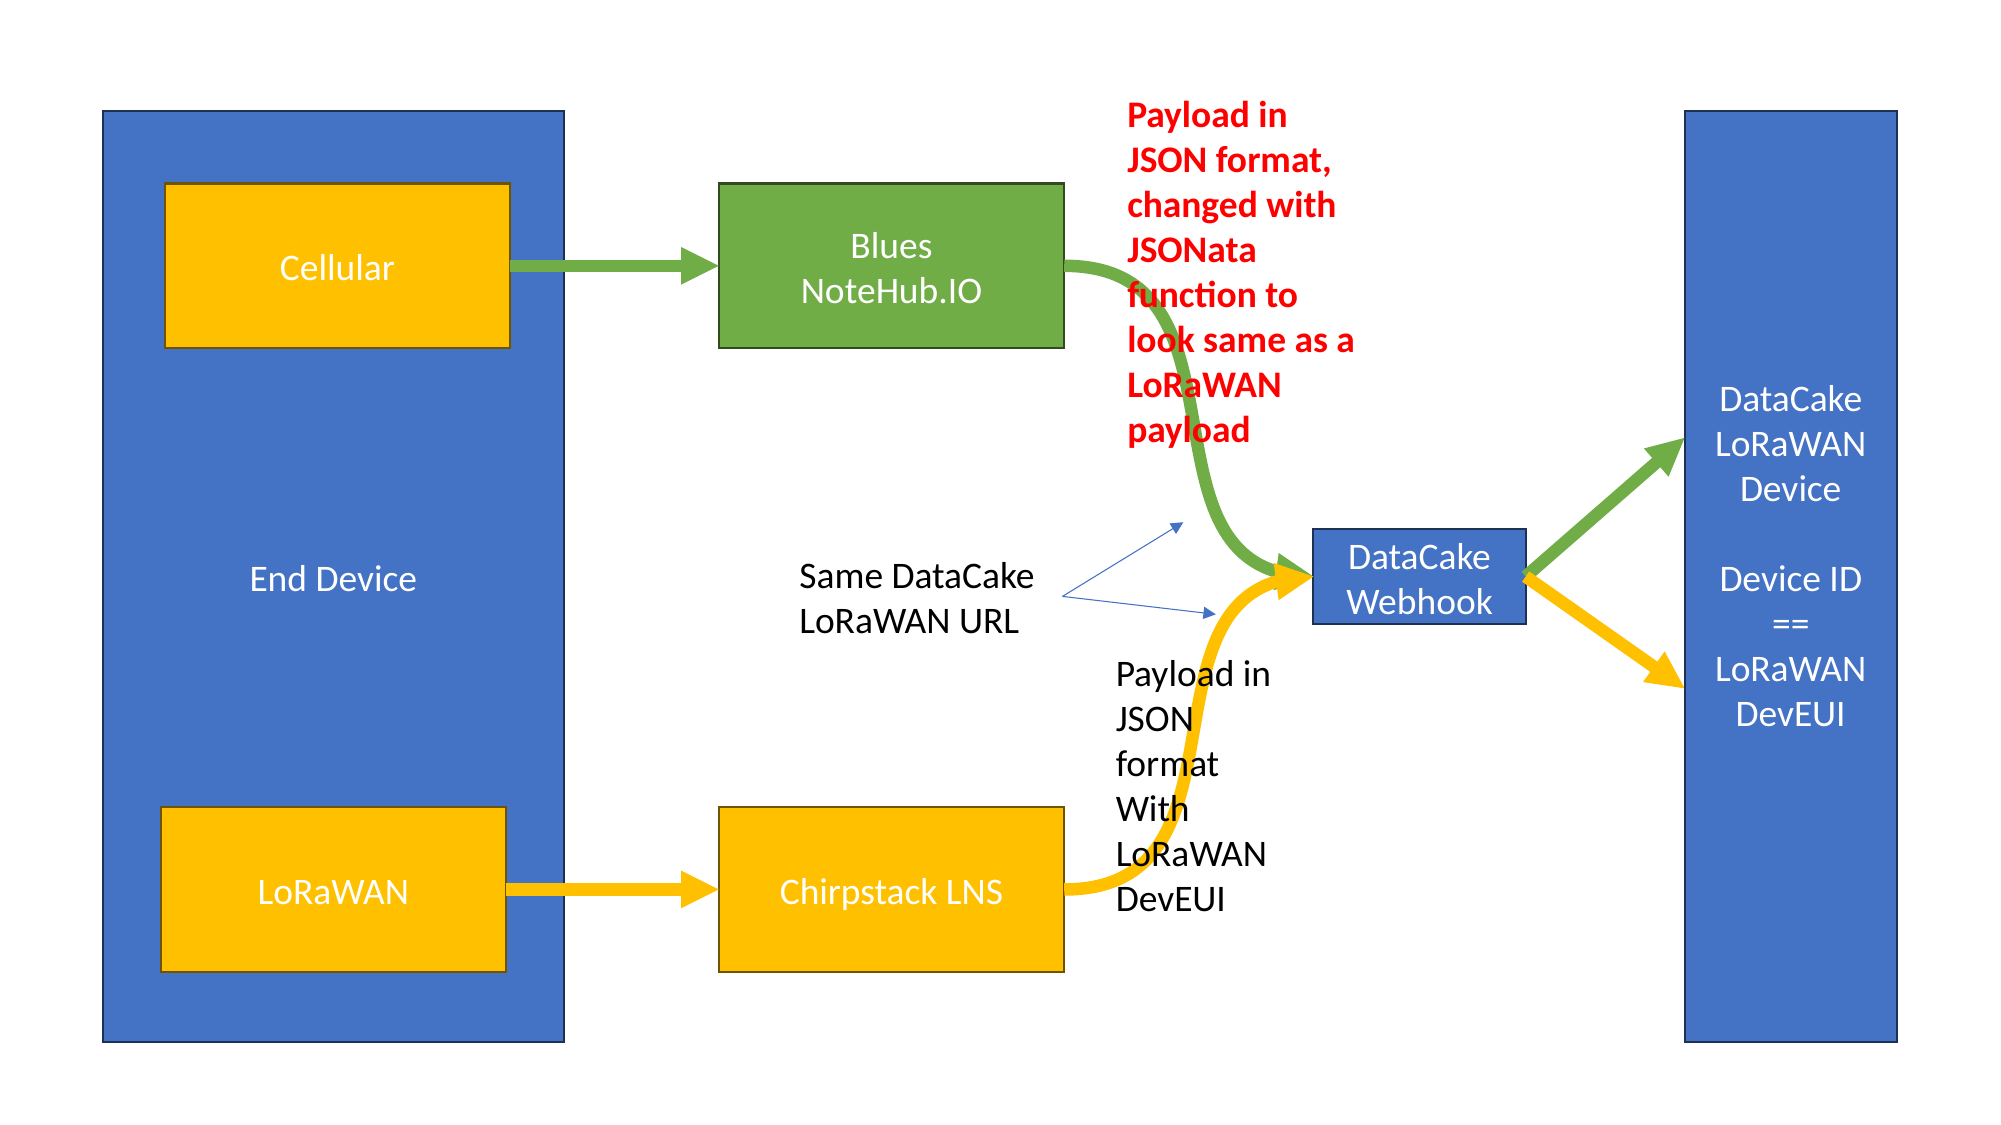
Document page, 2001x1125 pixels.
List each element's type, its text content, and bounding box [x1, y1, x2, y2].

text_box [1062, 522, 1184, 597]
text_box Same DataCake LoRaWAN URL [784, 544, 1063, 649]
text_box DataCake LoRaWAN Device Device ID == LoRaWAN DevEUI [1684, 110, 1898, 1043]
text_box End Device [102, 110, 565, 1043]
text_box LoRaWAN [160, 806, 507, 973]
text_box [1525, 437, 1685, 576]
text_box Chirpstack LNS [718, 806, 1065, 973]
text_box Payload in JSON format, changed with JSONata function to look same as a LoRaWAN payload [1112, 83, 1375, 458]
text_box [1064, 576, 1314, 890]
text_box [1525, 576, 1685, 689]
text_box Blues NoteHub.IO [718, 182, 1065, 349]
text_box Payload in JSON format With LoRaWAN DevEUI [1101, 890, 1314, 927]
text_box DataCake Webhook [1314, 528, 1525, 625]
text_box Cellular [164, 182, 511, 349]
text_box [1062, 597, 1216, 615]
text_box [1064, 265, 1314, 576]
